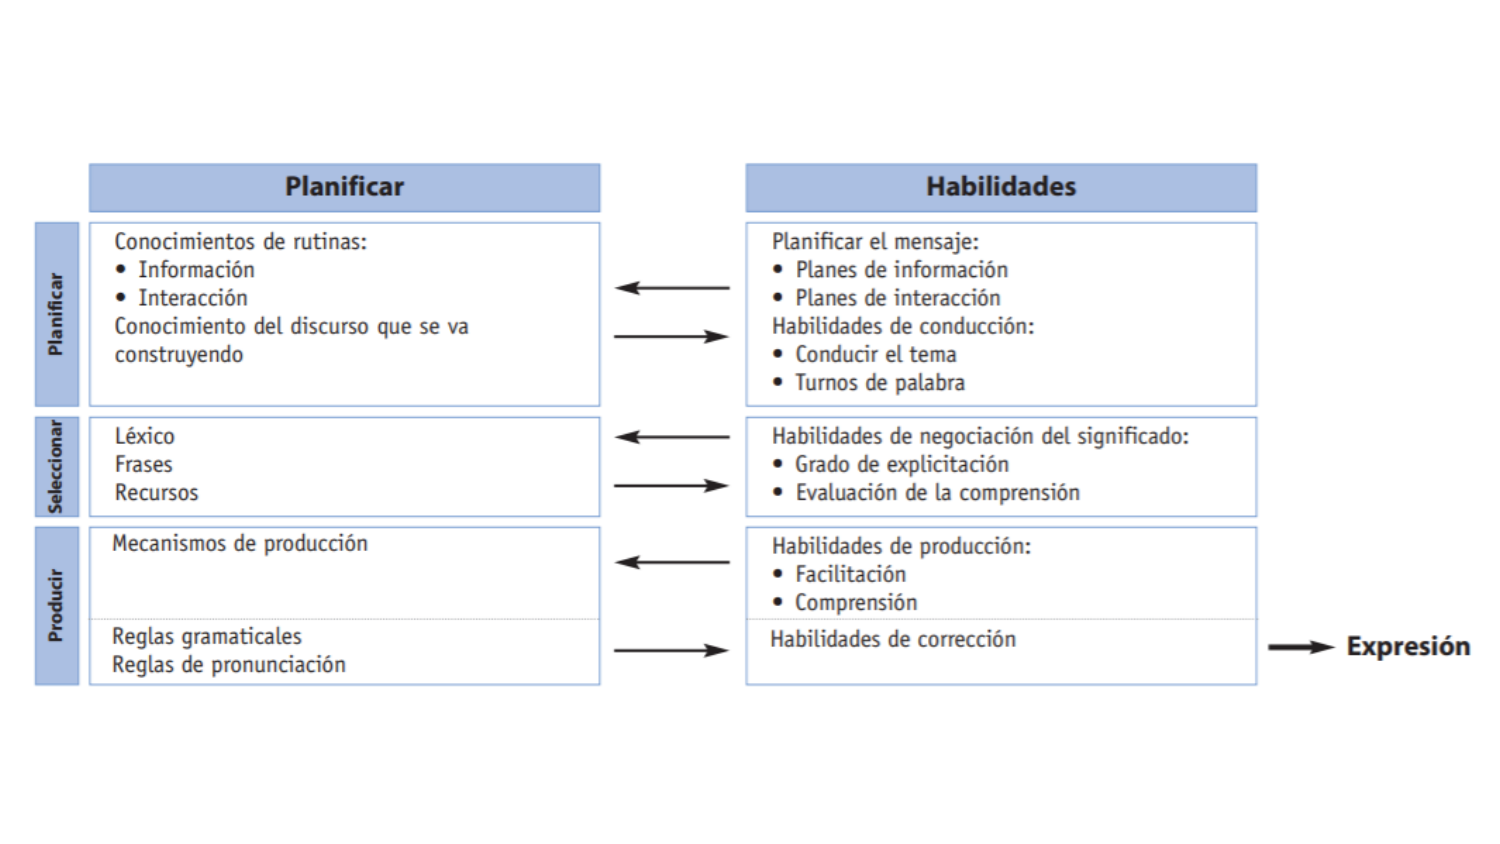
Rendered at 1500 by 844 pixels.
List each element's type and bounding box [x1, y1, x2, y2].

picture [24, 151, 1476, 692]
